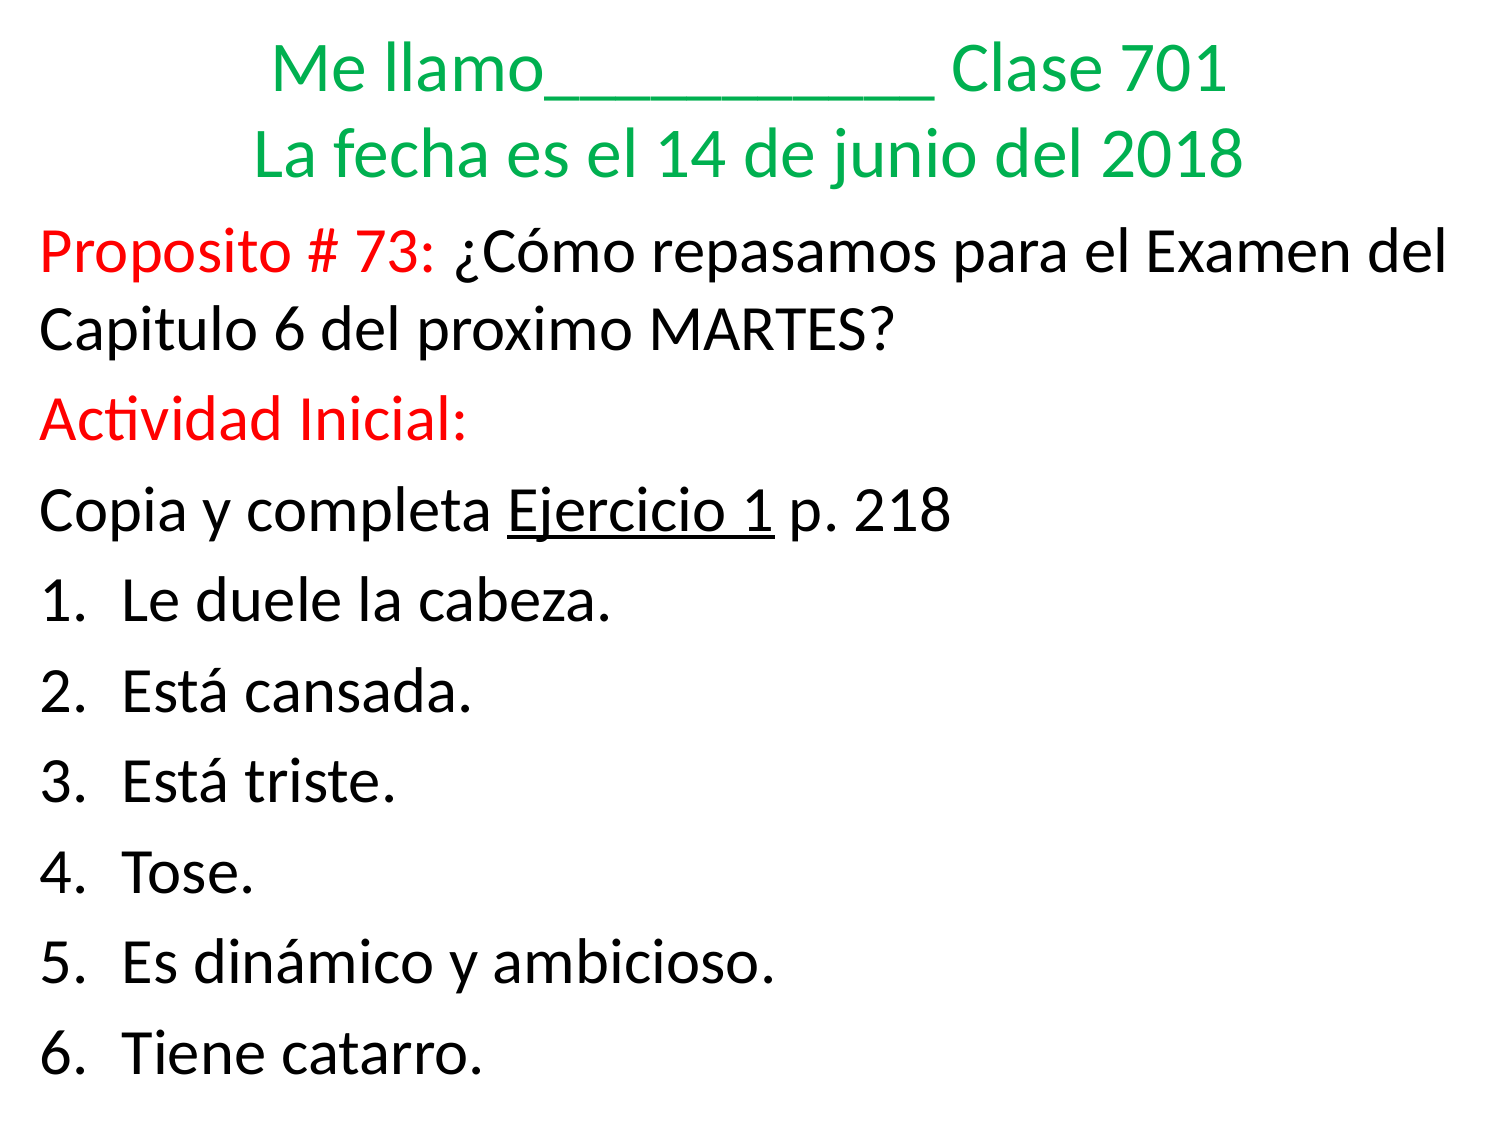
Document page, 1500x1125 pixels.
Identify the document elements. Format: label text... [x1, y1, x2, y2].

title Me llamo___________ Clase 701 La fecha es el 14 de junio del 2018 [75, 12, 1425, 200]
list Proposito # 73: ¿Cómo repasamos para el Examen del Capitulo 6 del proximo MARTES? Actividad Inicial: Copia y completa Ejercicio 1 p. 218 Le duele la cabeza. Está cansada. Está triste. Tose. Es dinámico y ambicioso. Tiene catarro. [24, 200, 1475, 1100]
